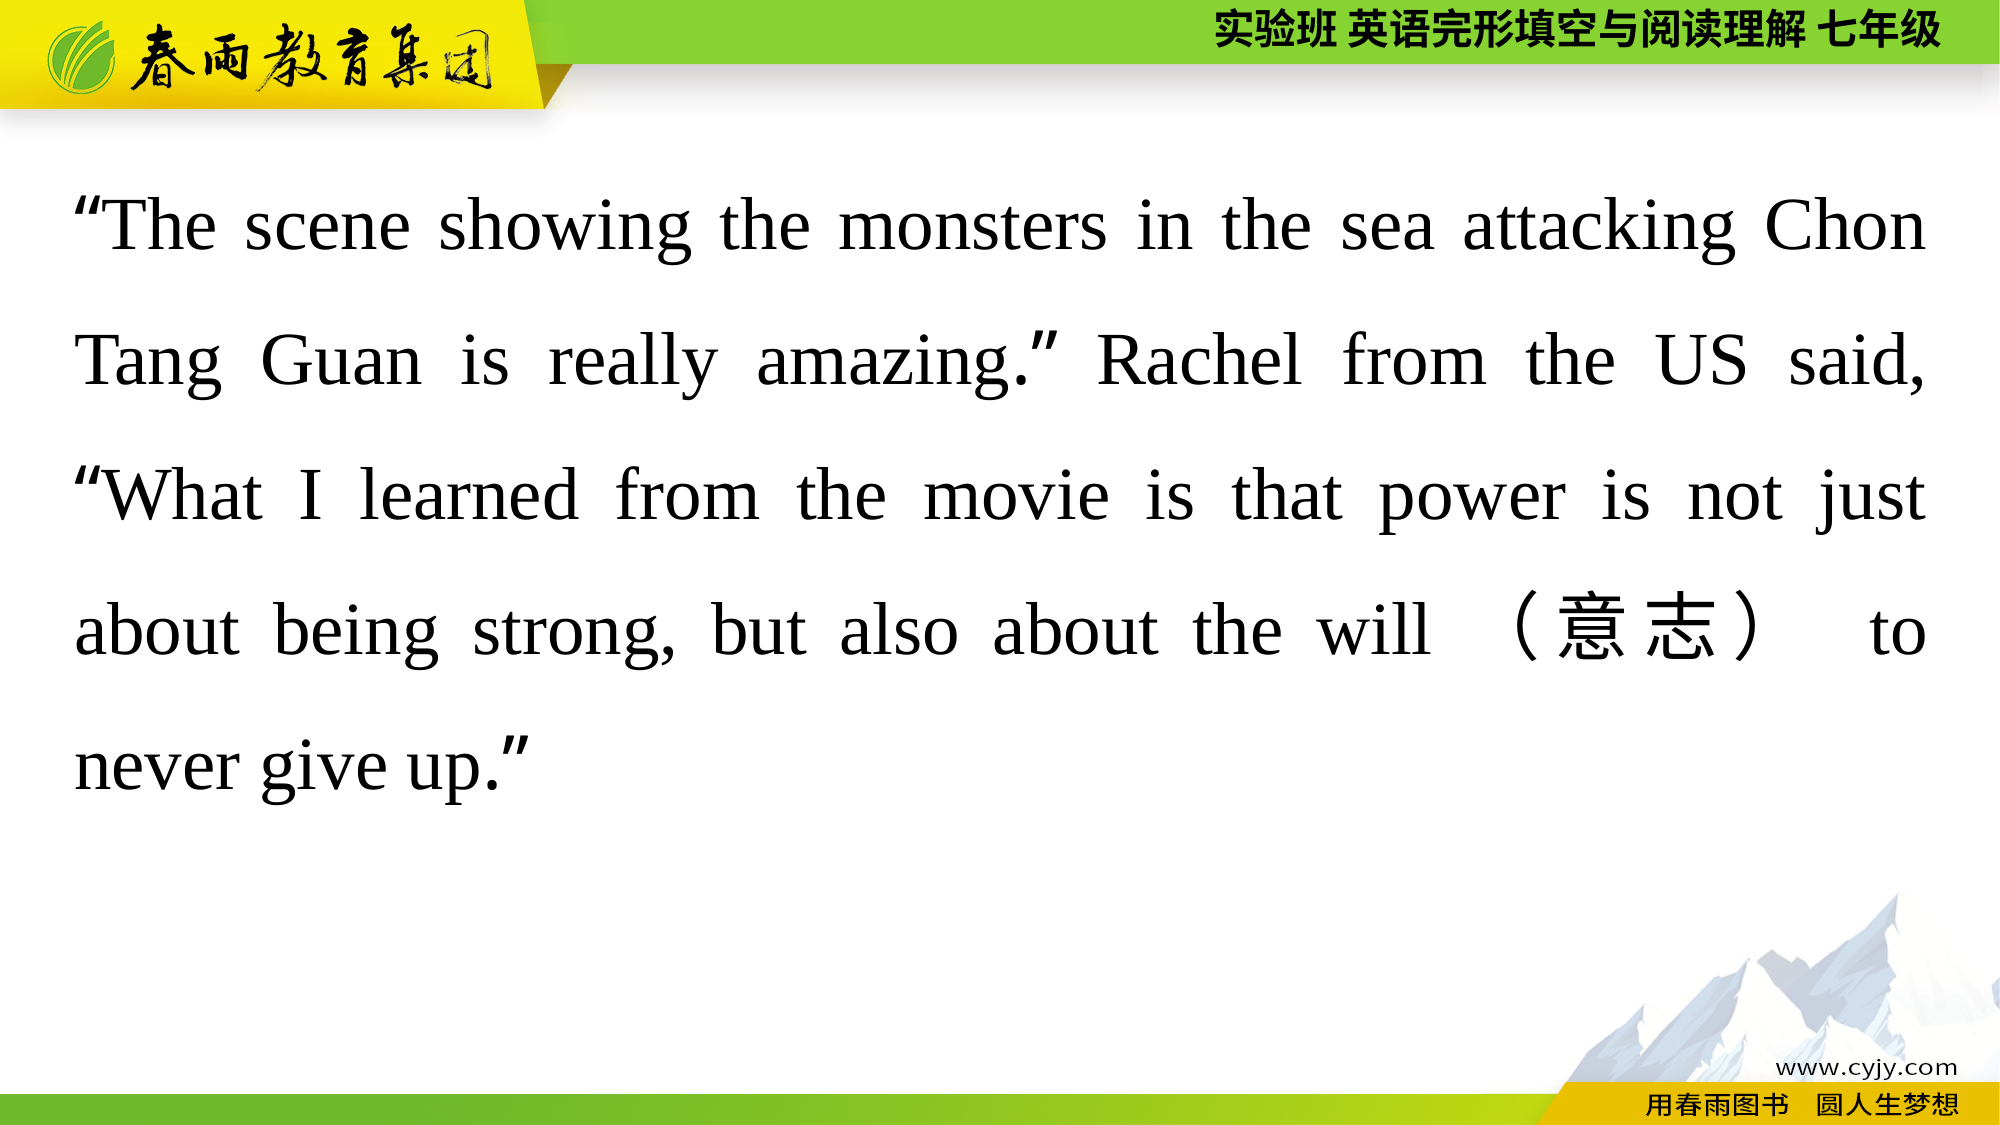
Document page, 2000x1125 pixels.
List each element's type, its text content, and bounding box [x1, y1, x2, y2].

list “The scene showing the monsters in the sea attacking Chon Tang Guan is really amazing.” Rachel from the US said, “What I learned from the movie is that power is not just about being strong, but also about the will（意志） to never give up.” [59, 122, 1944, 802]
picture [0, 0, 2000, 1125]
